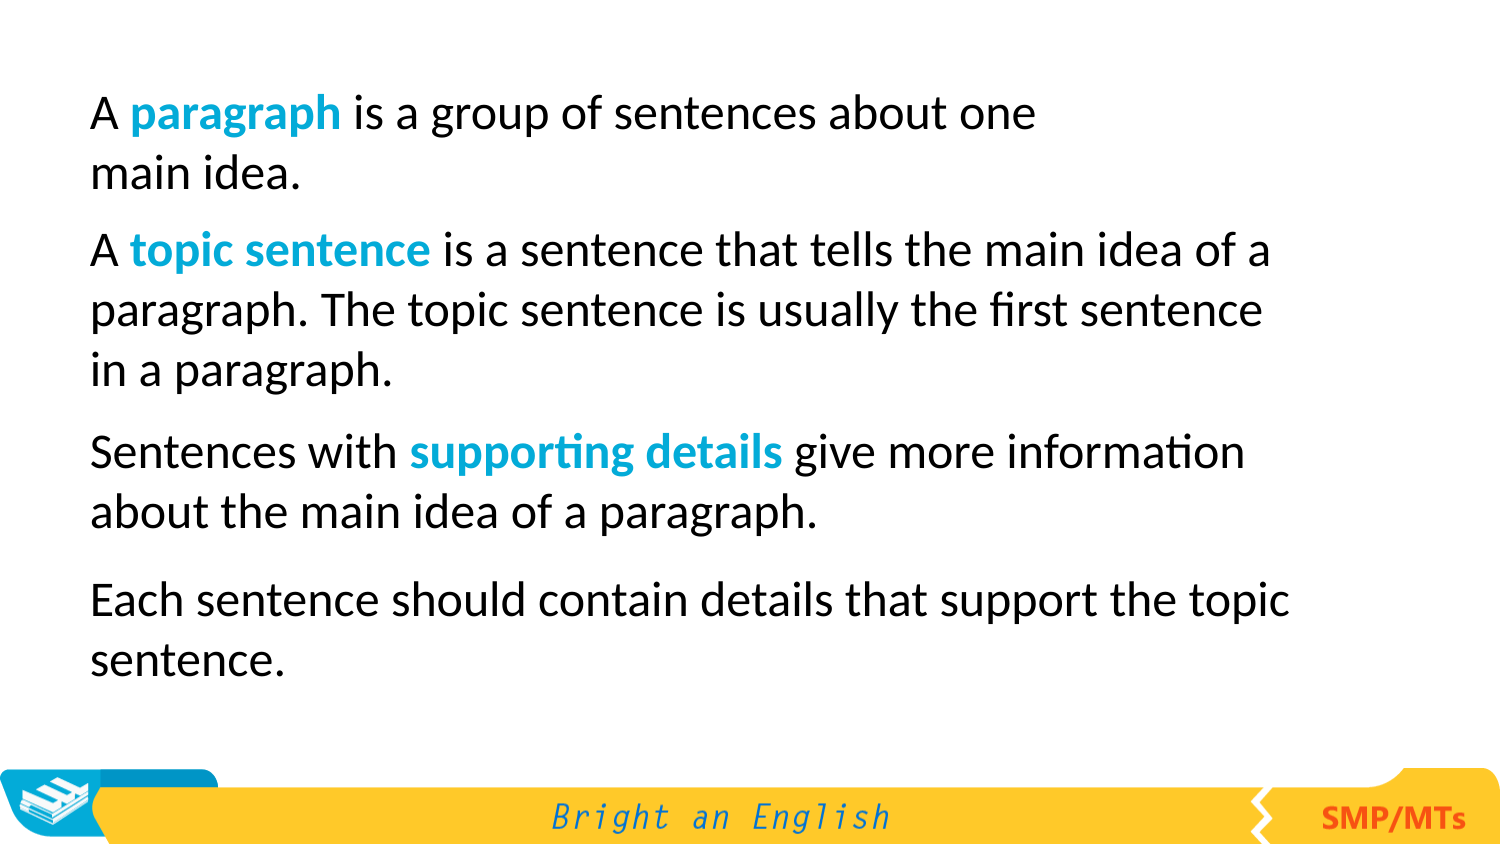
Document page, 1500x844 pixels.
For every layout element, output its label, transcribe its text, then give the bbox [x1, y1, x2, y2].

text_box Each sentence should contain details that support the topic sentence. [75, 559, 1400, 695]
picture [20, 778, 88, 823]
text_box A topic sentence is a sentence that tells the main idea of a paragraph. The topic sentence is usually the first sentence in a paragraph. [75, 209, 1313, 404]
text_box Sentences with supporting details give more information about the main idea of a paragraph. [75, 410, 1388, 546]
picture [0, 768, 1500, 844]
text_box A paragraph is a group of sentences about one main idea. [75, 71, 1088, 207]
